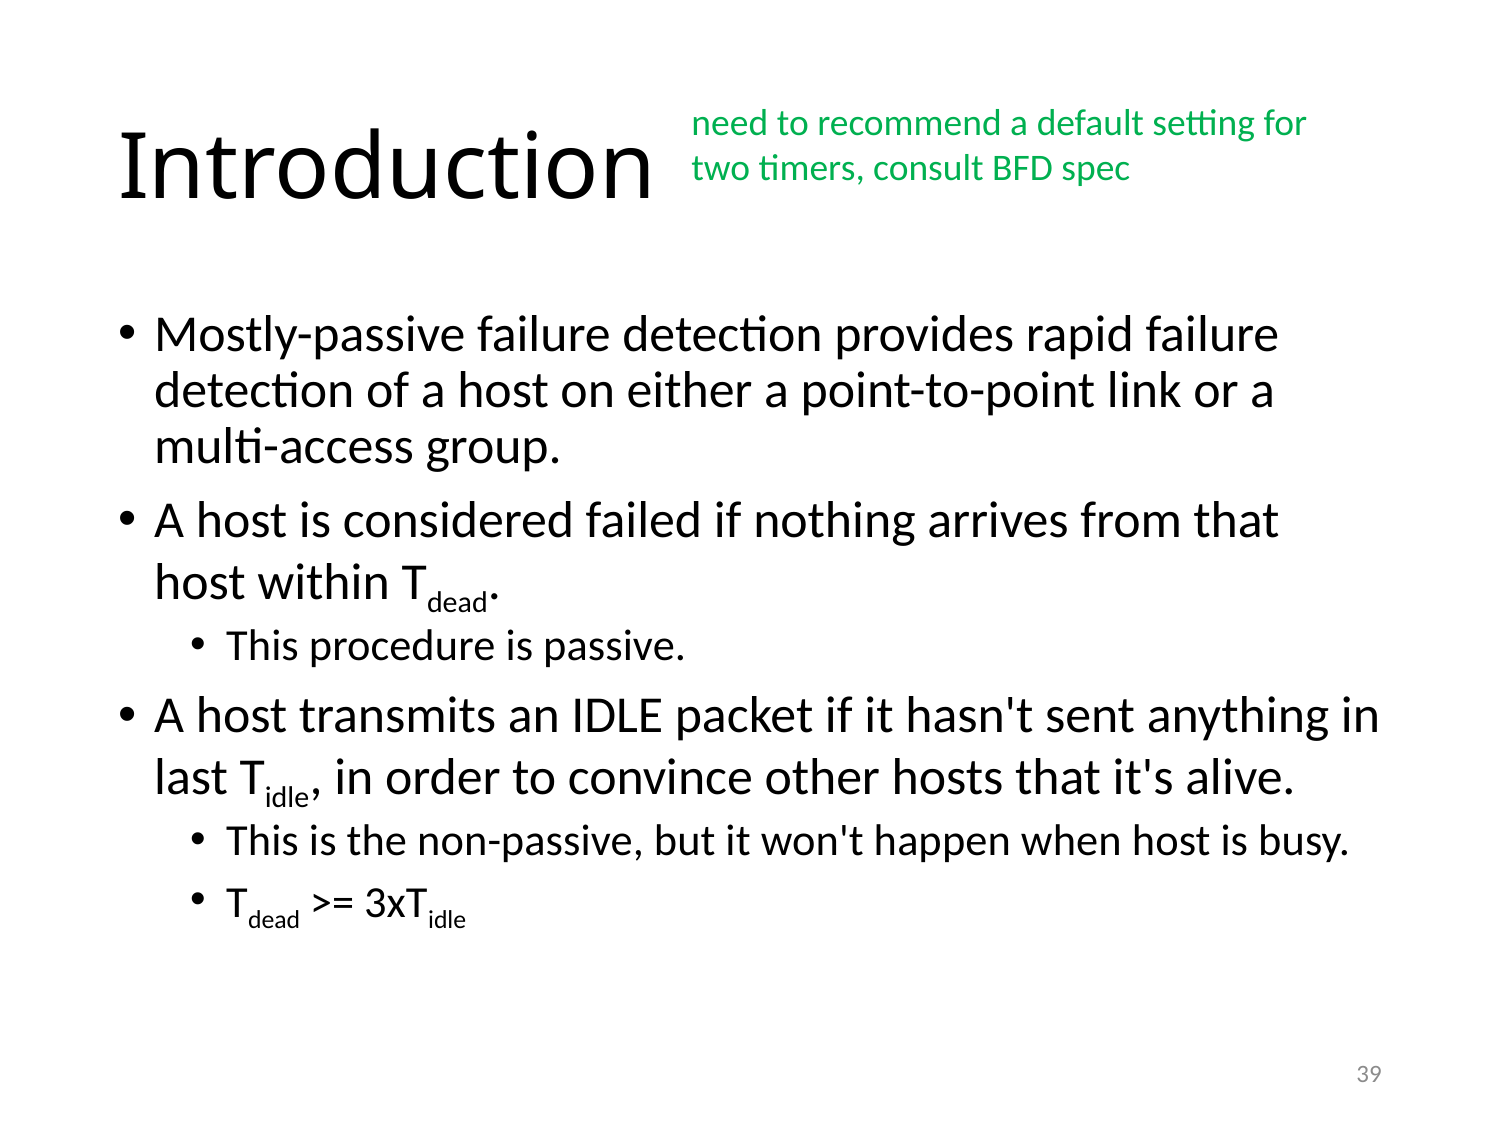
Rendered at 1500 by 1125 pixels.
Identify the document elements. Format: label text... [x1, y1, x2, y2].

list Mostly-passive failure detection provides rapid failure detection of a host on either a point-to-point link or a multi-access group. A host is considered failed if nothing arrives from that host within Tdead. This procedure is passive. A host transmits an IDLE packet if it hasn't sent anything in last Tidle, in order to convince other hosts that it's alive. This is the non-passive, but it won't happen when host is busy. Tdead >= 3xTidle [103, 299, 1397, 1014]
slide_number 39 [1059, 1042, 1397, 1103]
text_box need to recommend a default setting for two timers, consult BFD spec [676, 90, 1350, 196]
title Introduction [103, 59, 1397, 278]
